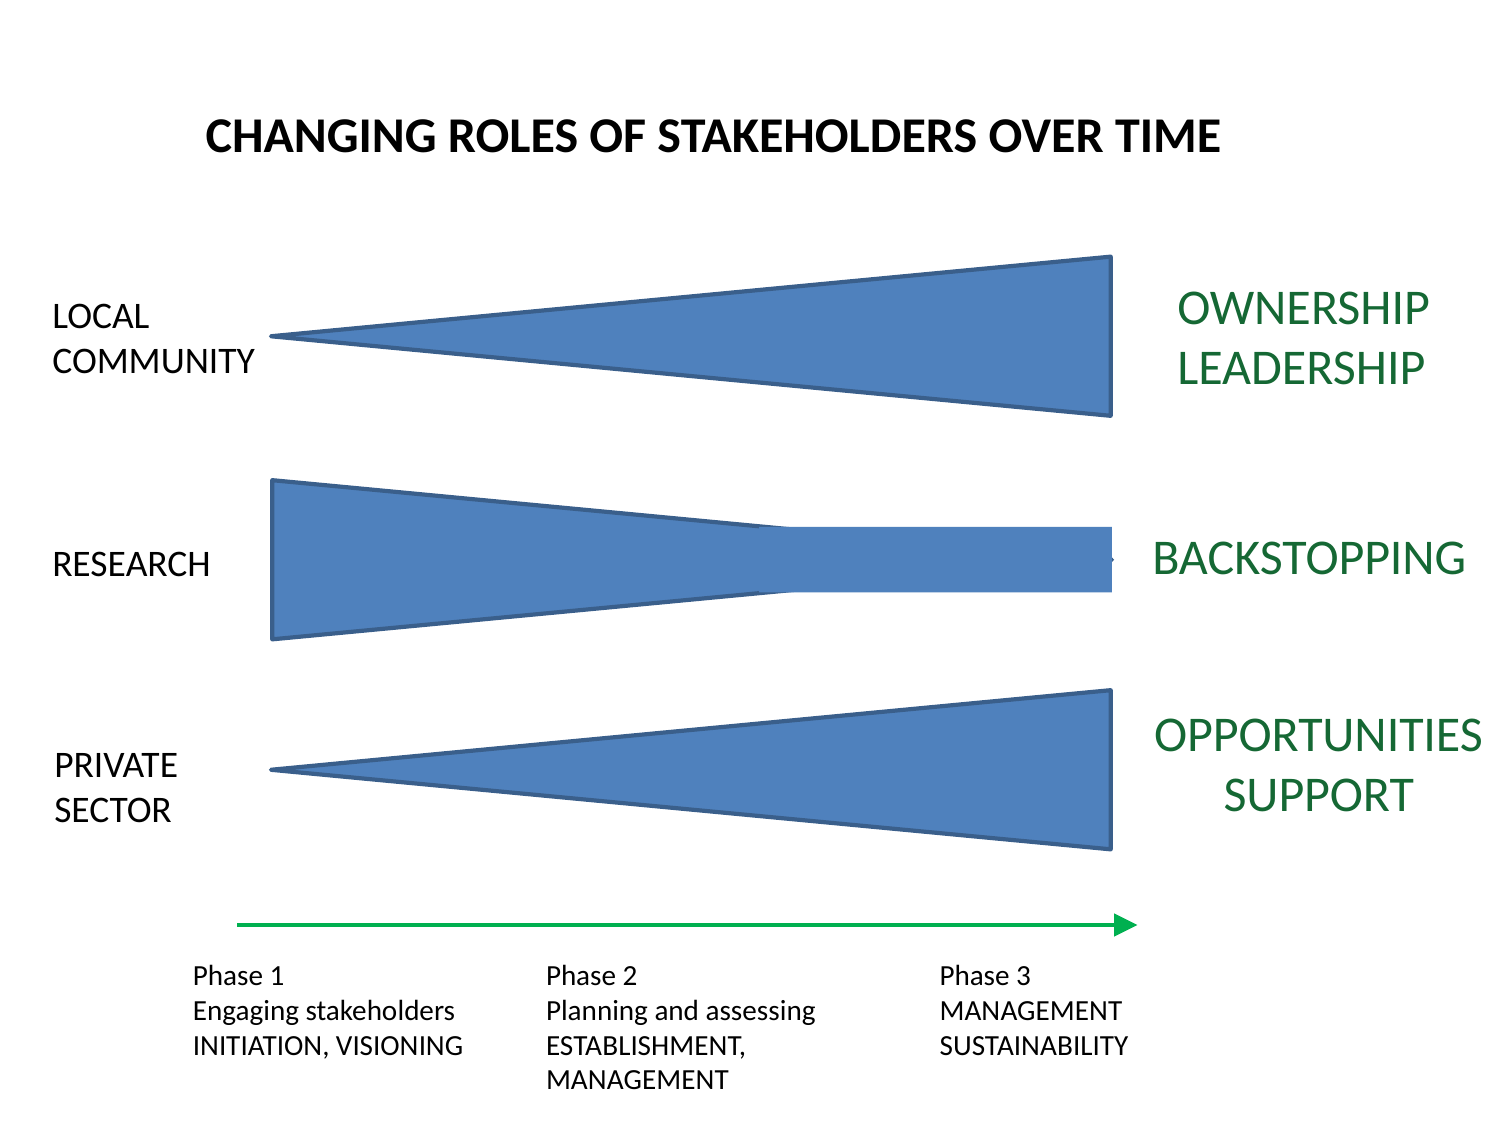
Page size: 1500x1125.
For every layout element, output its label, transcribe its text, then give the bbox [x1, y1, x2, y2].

text_box [270, 478, 768, 642]
text_box Phase 3 MANAGEMENT SUSTAINABILITY [924, 948, 1238, 1069]
text_box [268, 688, 1113, 852]
text_box Phase 1 Engaging stakeholders INITIATION, VISIONING [178, 948, 491, 1069]
text_box backstopping [1137, 516, 1500, 592]
text_box Ownershipleadership [1162, 267, 1450, 403]
text_box RESEARCH [37, 531, 238, 592]
text_box LOCAL COMMUNITY [37, 283, 271, 388]
text_box PRIVATE SECTOR [39, 732, 215, 837]
text_box [757, 525, 1114, 595]
text_box [271, 254, 1113, 418]
text_box CHANGING ROLES OF STAKEHOLDERS OVER TIME [190, 94, 1238, 170]
text_box Phase 2 Planning and assessing ESTABLISHMENT, MANAGEMENT [531, 948, 844, 1104]
text_box Opportunities support [1137, 693, 1500, 829]
